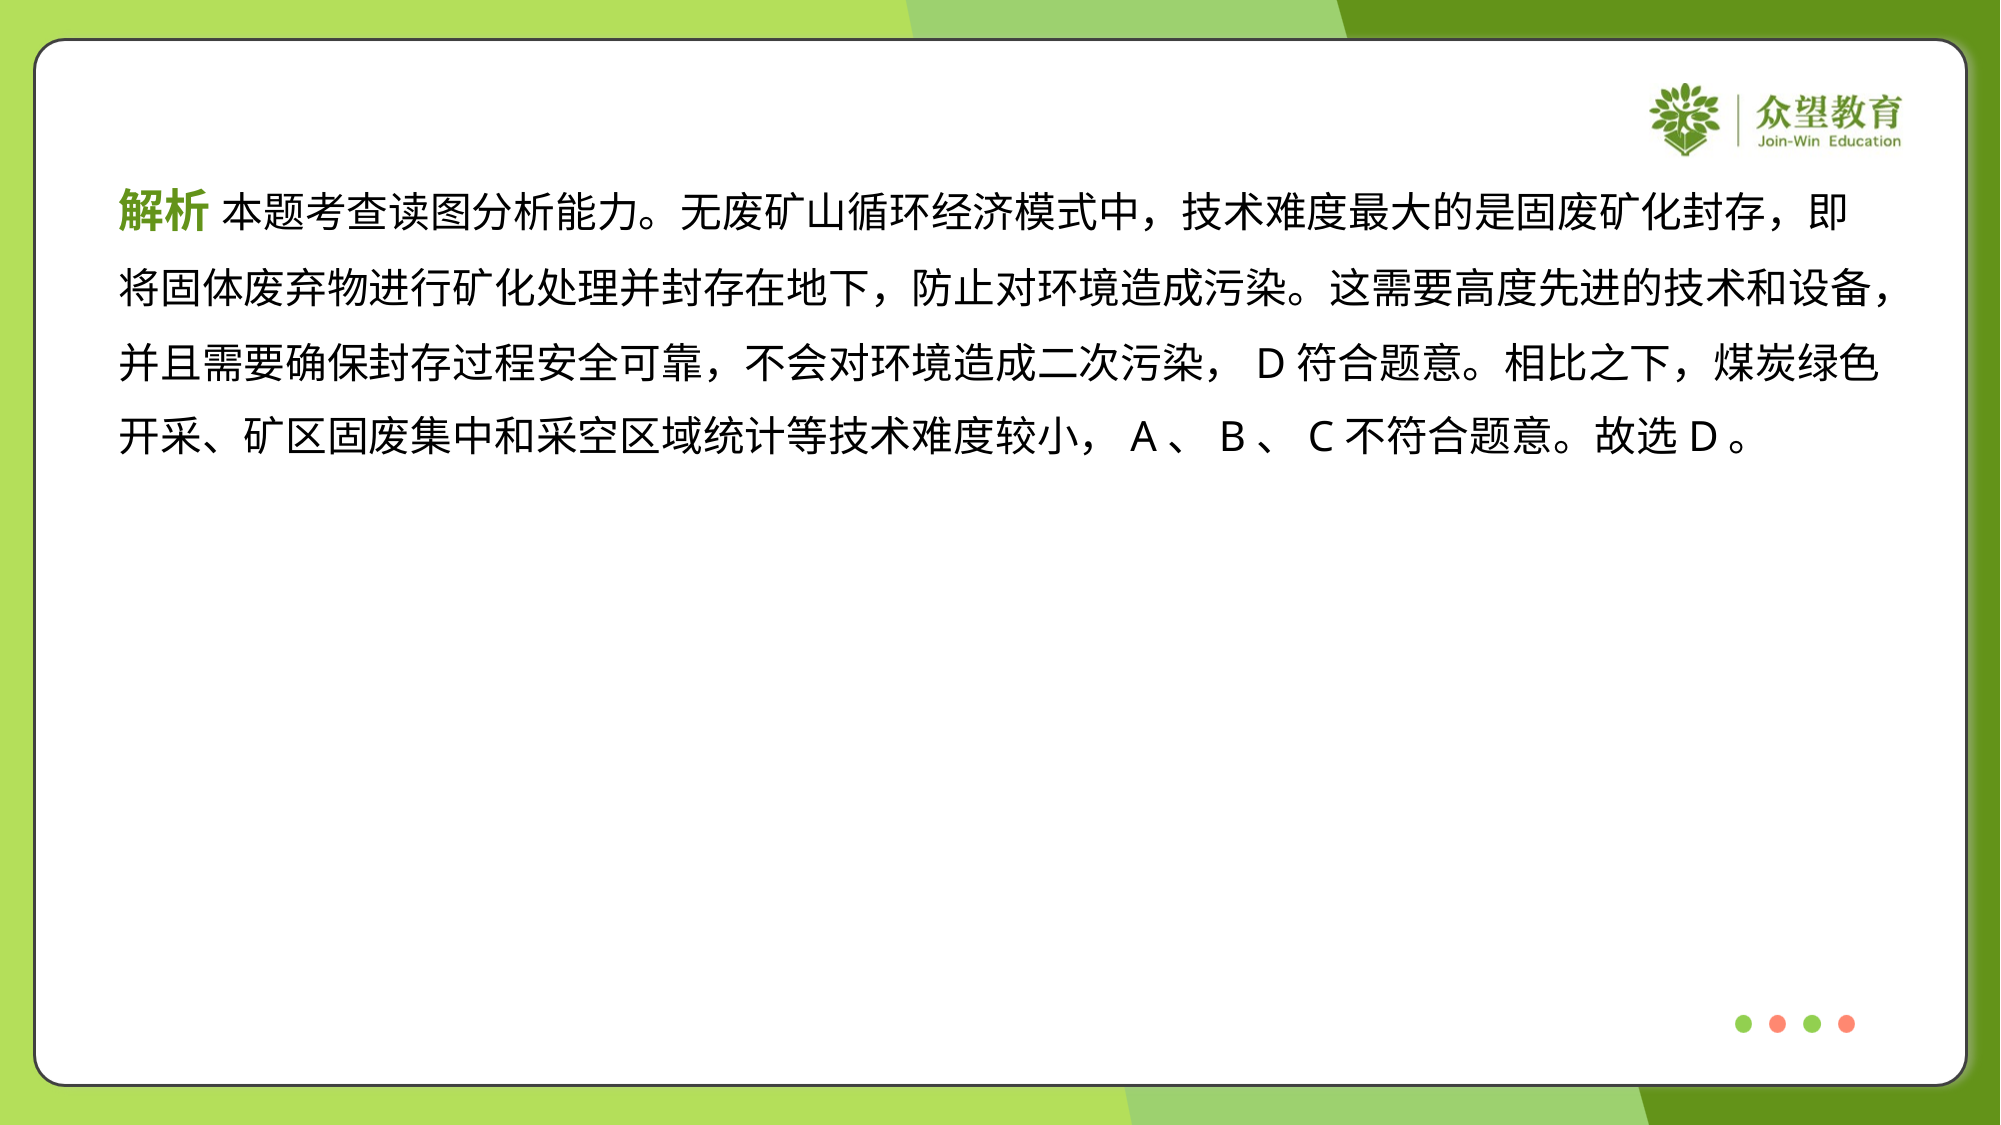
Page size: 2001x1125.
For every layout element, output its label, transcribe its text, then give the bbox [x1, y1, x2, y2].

text_box 解析 本题考查读图分析能力。无废矿山循环经济模式中，技术难度最大的是固废矿化封存，即 将固体废弃物进行矿化处理并封存在地下，防止对环境造成污染。这需要高度先进的技术和设备， 并且需要确保封存过程安全可靠，不会对环境造成二次污染，D符合题意。相比之下，煤炭绿色 开采、矿区固废集中和采空区域统计等技术难度较小，A、B、C不符合题意。故选D。 [118, 159, 1883, 452]
picture [0, 0, 2000, 1125]
